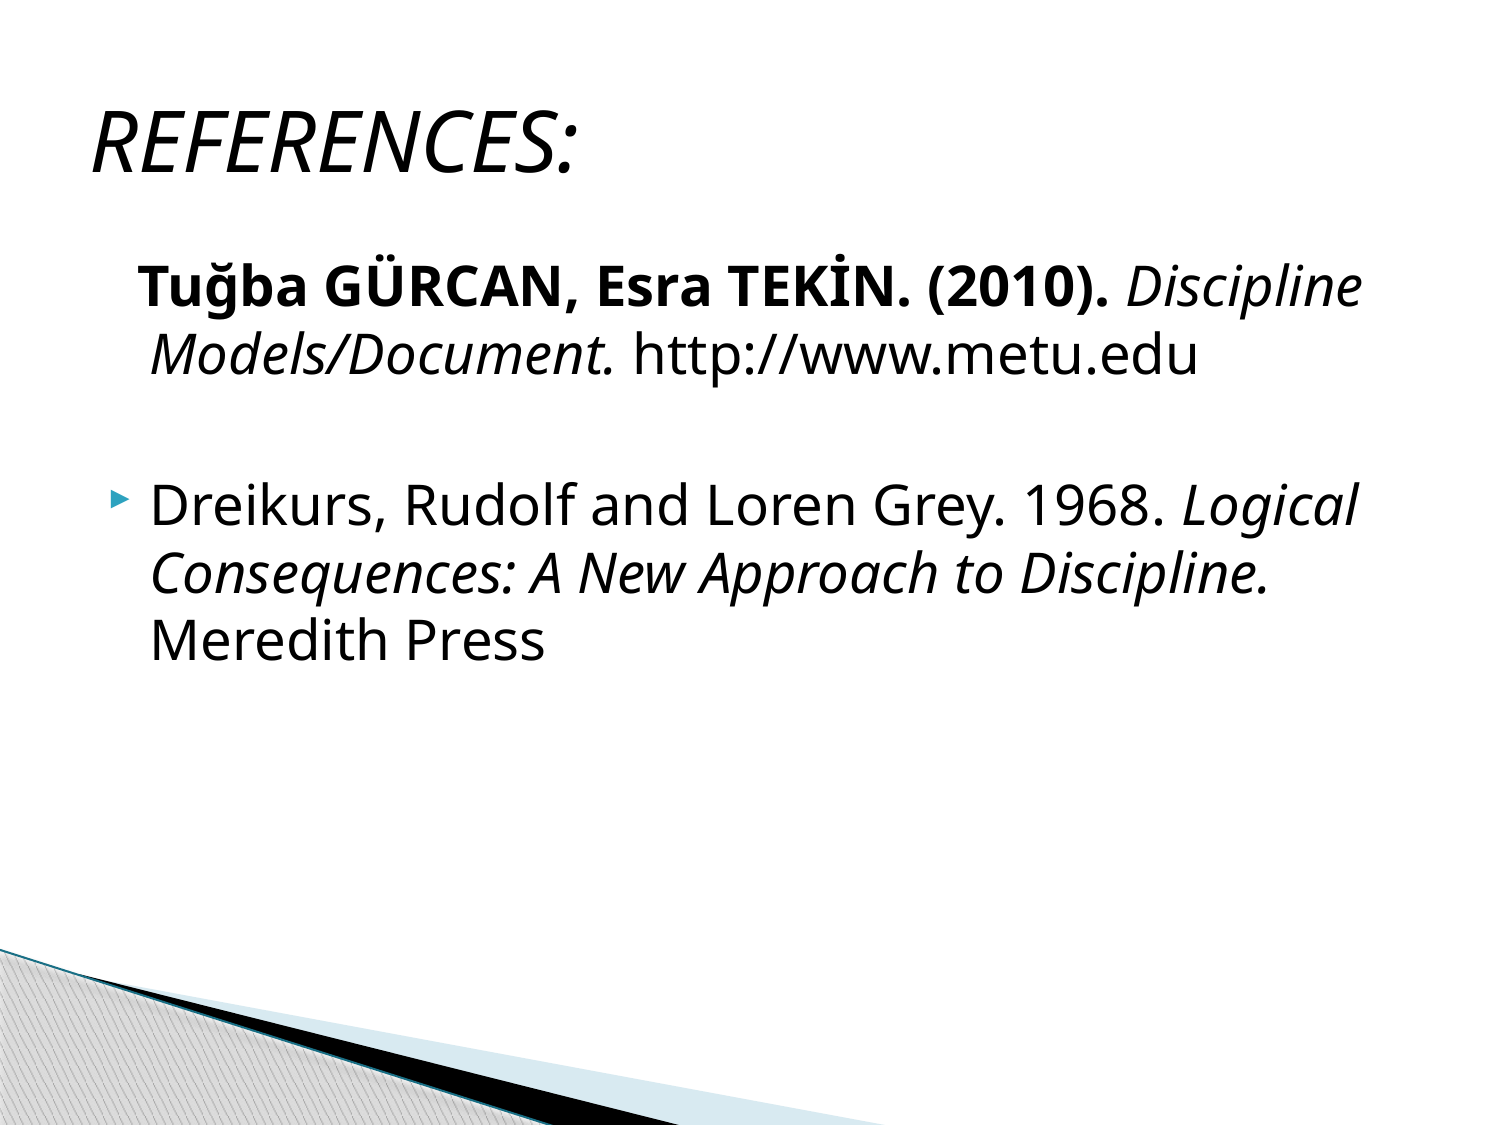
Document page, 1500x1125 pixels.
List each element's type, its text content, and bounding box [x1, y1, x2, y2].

title REFERENCES: [75, 45, 1425, 233]
list Tuğba GÜRCAN, Esra TEKİN. (2010). Discipline Models/Document. http://www.metu.edu Dreikurs, Rudolf and Loren Grey. 1968. Logical Consequences: A New Approach to Discipline. Meredith Press [75, 243, 1425, 986]
